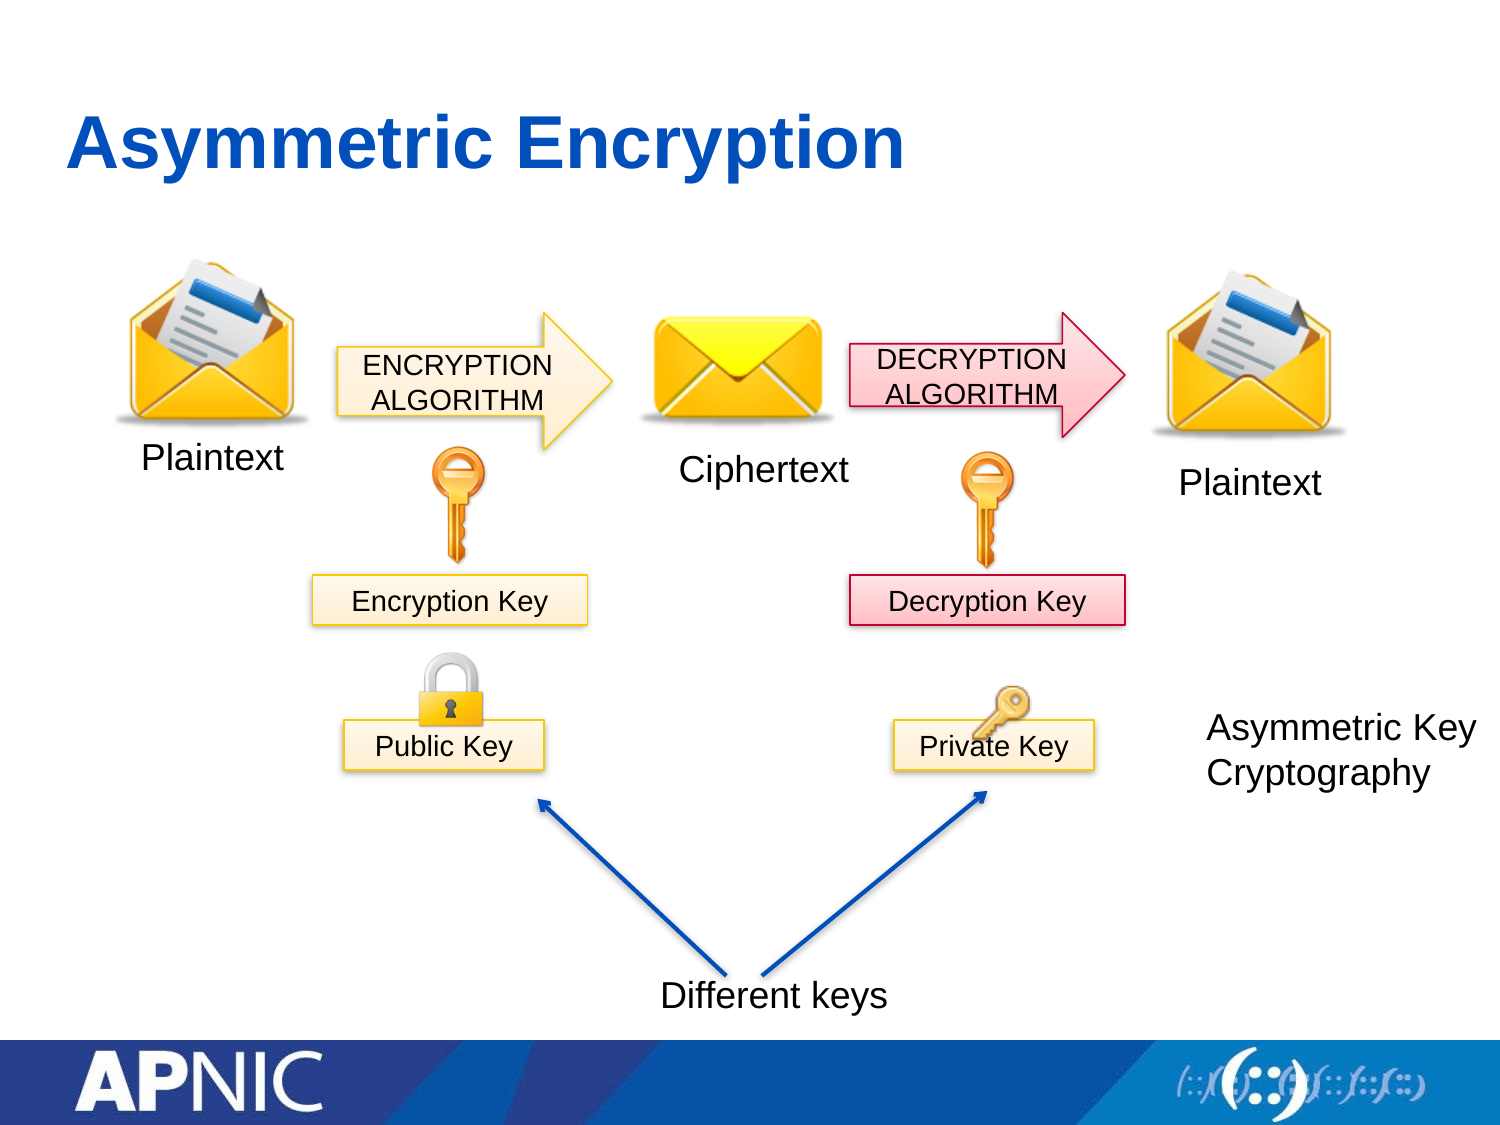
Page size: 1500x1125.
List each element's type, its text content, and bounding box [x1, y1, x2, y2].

text_box Different keys [645, 964, 904, 1024]
title Asymmetric Encryption [64, 45, 1436, 233]
text_box Ciphertext [663, 437, 865, 498]
text_box Plaintext [125, 447, 300, 485]
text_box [343, 644, 1500, 802]
picture [395, 444, 521, 570]
picture [924, 449, 1051, 576]
text_box DECRYPTION ALGORITHM [849, 311, 1126, 439]
picture [0, 1040, 1500, 1125]
picture [112, 237, 313, 438]
picture [1149, 249, 1351, 451]
text_box Encryption Key [312, 574, 588, 626]
picture [637, 262, 838, 463]
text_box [761, 790, 988, 977]
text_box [537, 798, 727, 977]
text_box ENCRYPTION ALGORITHM [336, 311, 614, 451]
text_box Plaintext [1163, 460, 1338, 510]
text_box Decryption Key [849, 574, 1126, 626]
